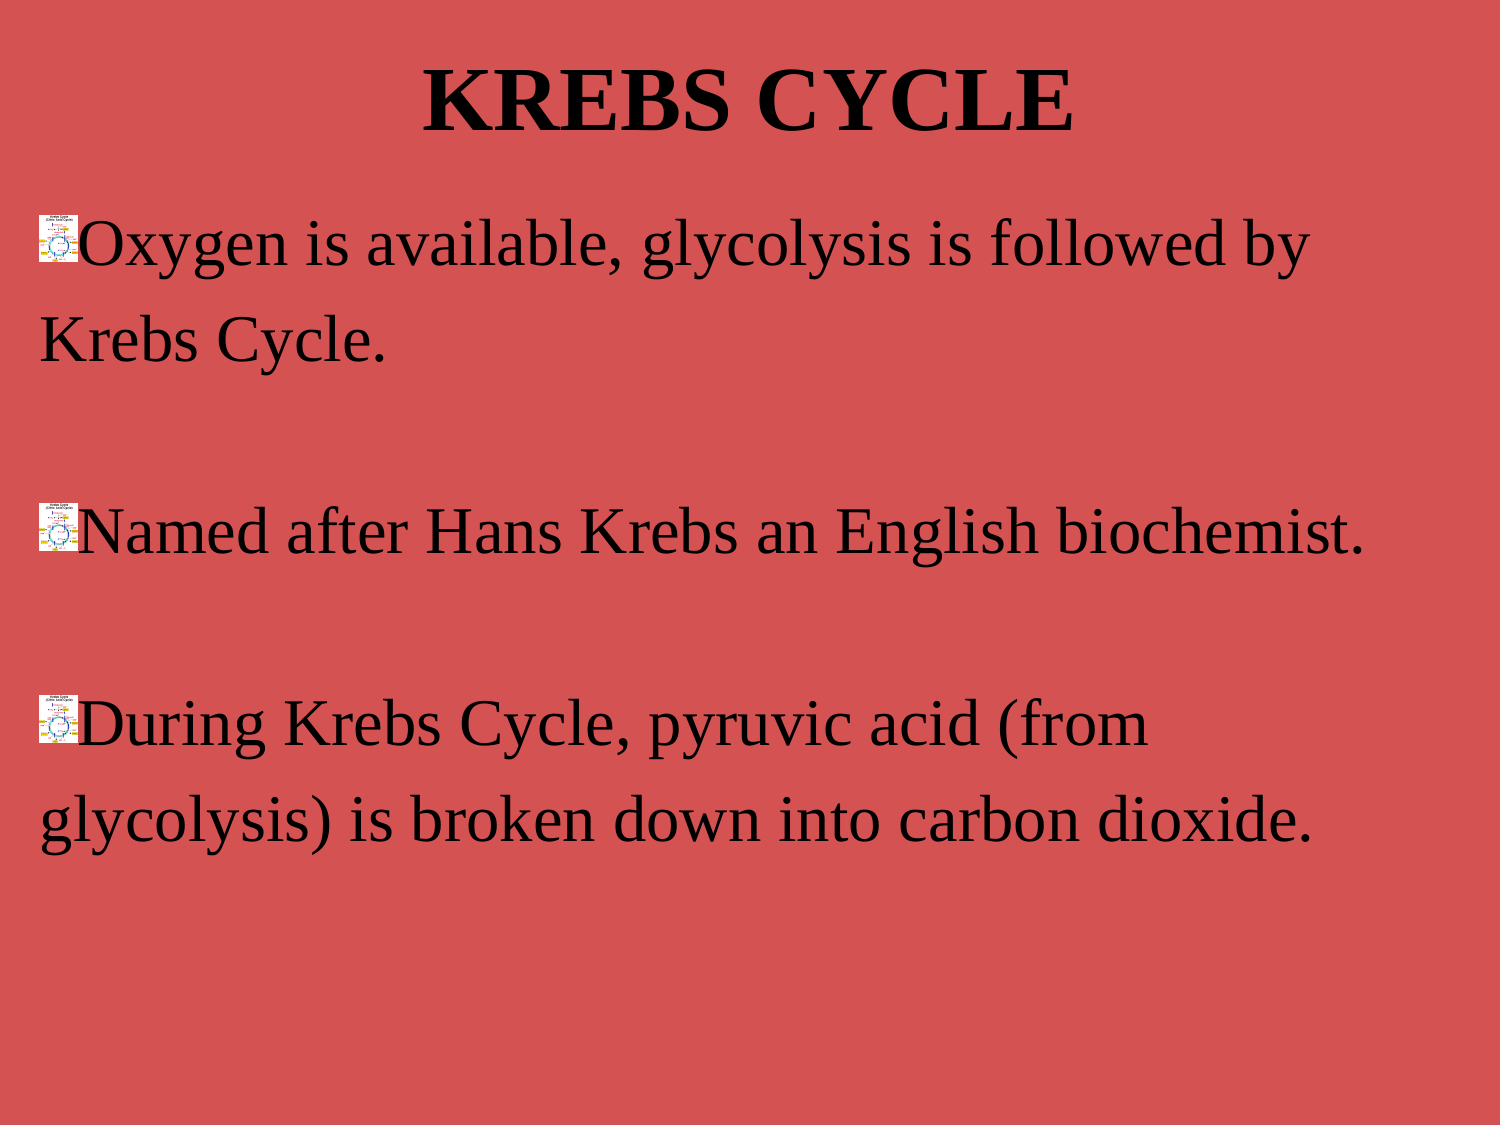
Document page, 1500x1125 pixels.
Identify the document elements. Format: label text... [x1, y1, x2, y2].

title KREBS CYCLE [75, 0, 1425, 174]
picture [39, 215, 78, 262]
picture [39, 503, 78, 551]
picture [39, 695, 78, 743]
list Oxygen is available, glycolysis is followed by Krebs Cycle. Named after Hans Krebs an English biochemist. During Krebs Cycle, pyruvic acid (from glycolysis) is broken down into carbon dioxide. [24, 174, 1463, 1088]
